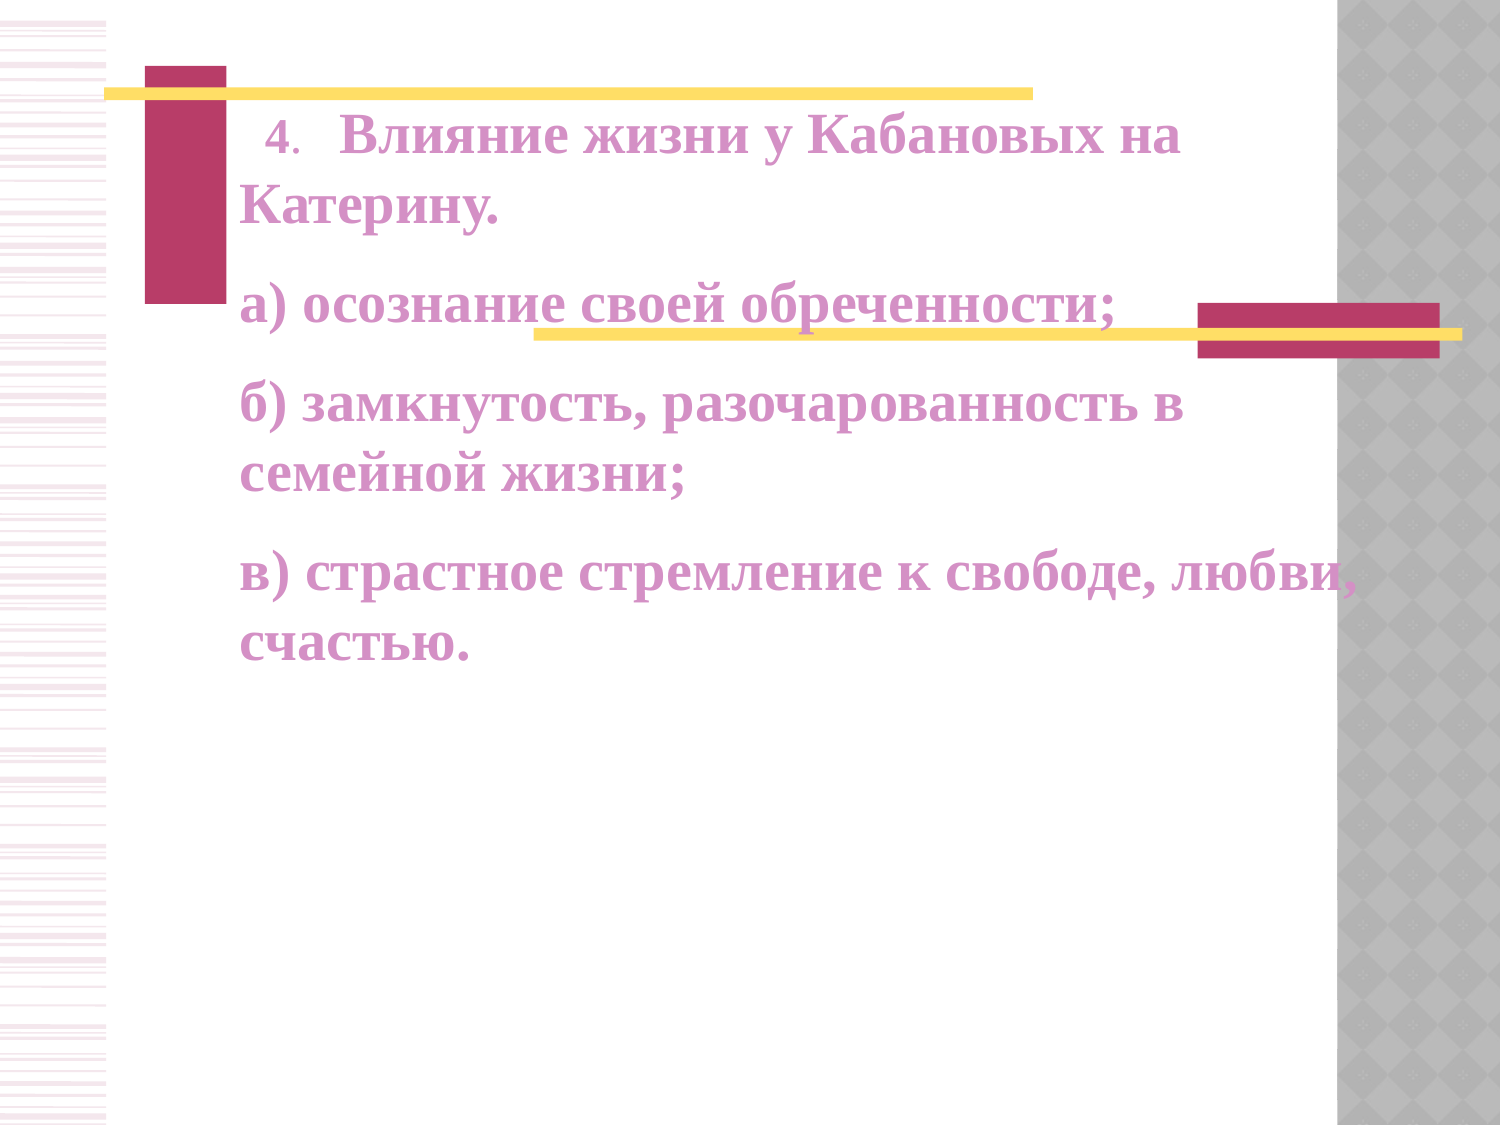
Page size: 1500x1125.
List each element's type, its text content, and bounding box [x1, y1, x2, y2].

text_box 4. Влияние жизни у Кабановых на Катерину. а) осознание своей обреченности; б) замкнутость, разочарованность в семейной жизни; в) страстное стремление к свободе, любви, счастью. [224, 87, 1438, 949]
